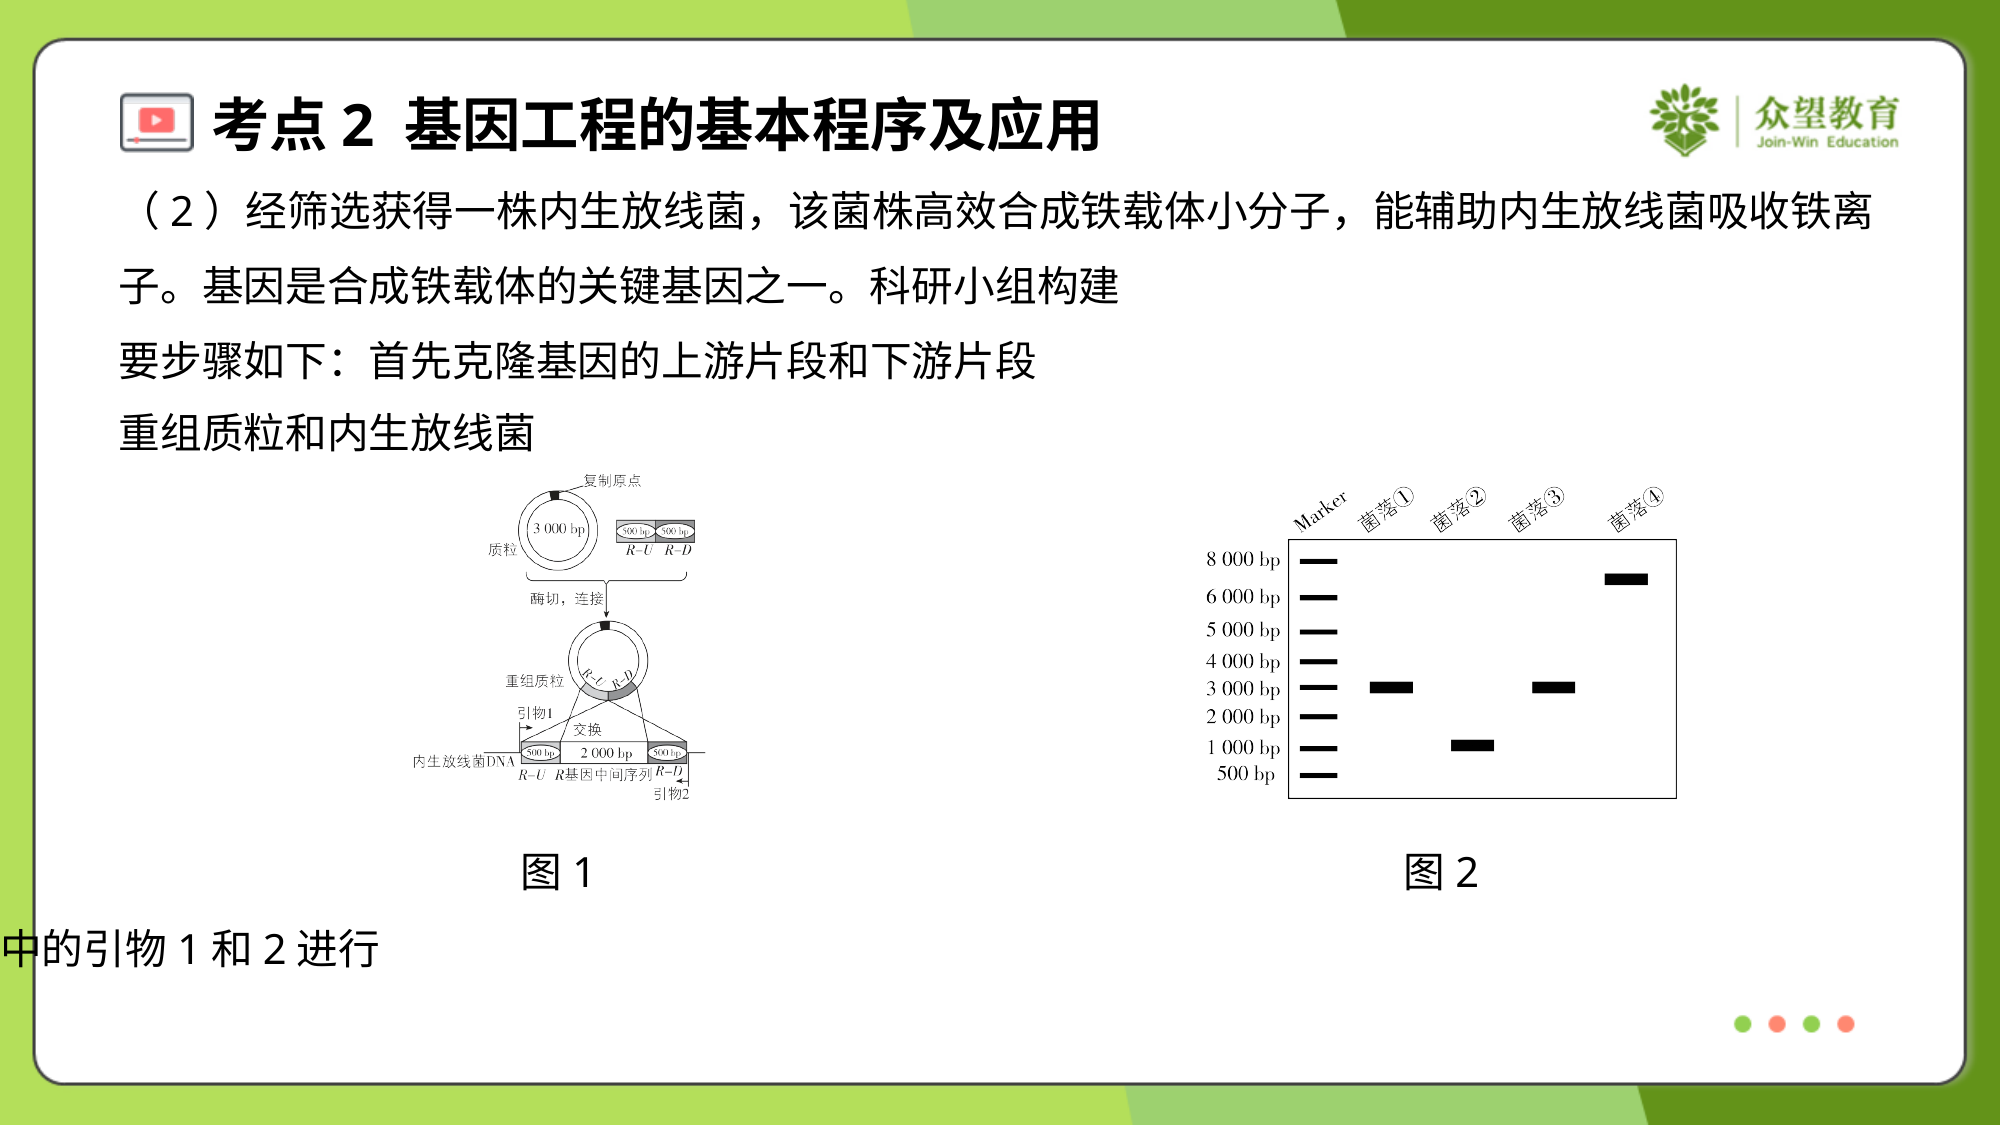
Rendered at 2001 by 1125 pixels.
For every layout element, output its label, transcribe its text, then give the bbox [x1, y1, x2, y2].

text_box 图1 [520, 822, 597, 956]
picture [0, 0, 2000, 1125]
text_box 图2 [1403, 822, 1480, 956]
